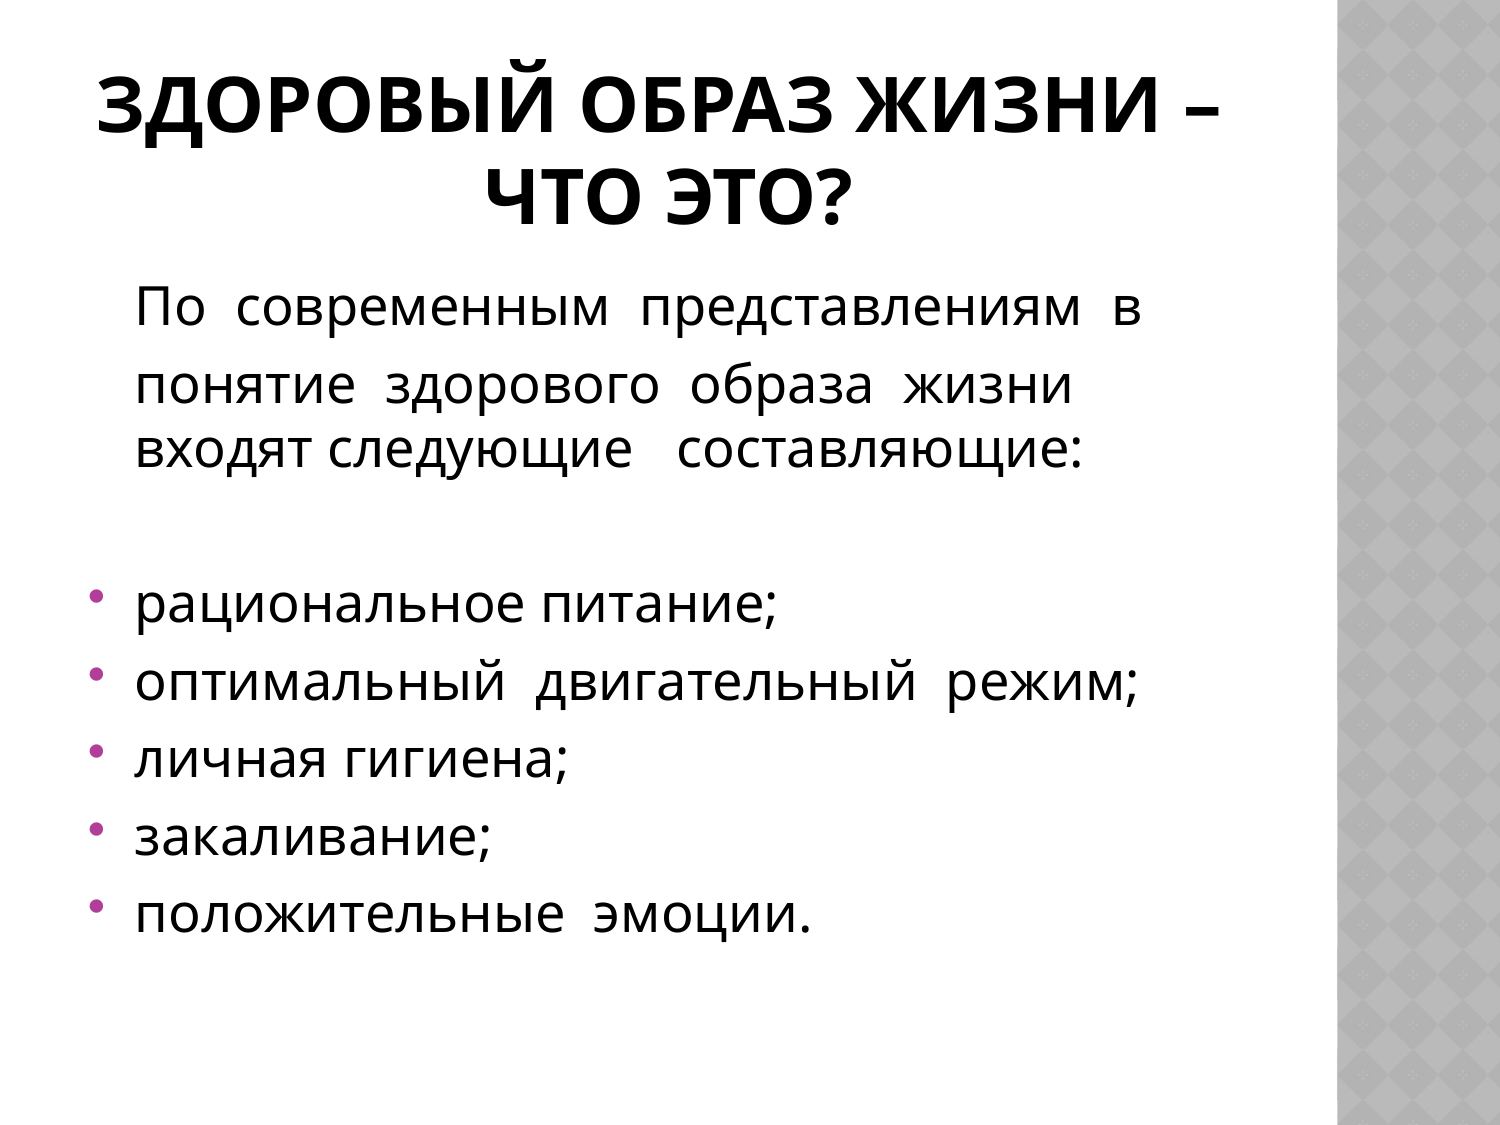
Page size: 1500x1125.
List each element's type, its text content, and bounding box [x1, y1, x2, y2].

title Здоровый образ жизни – что это? [75, 52, 1263, 240]
list По современным представлениям в понятие здорового образа жизни входят следующие составляющие: рациональное питание; оптимальный двигательный режим; личная гигиена; закаливание; положительные эмоции. [75, 264, 1263, 1059]
